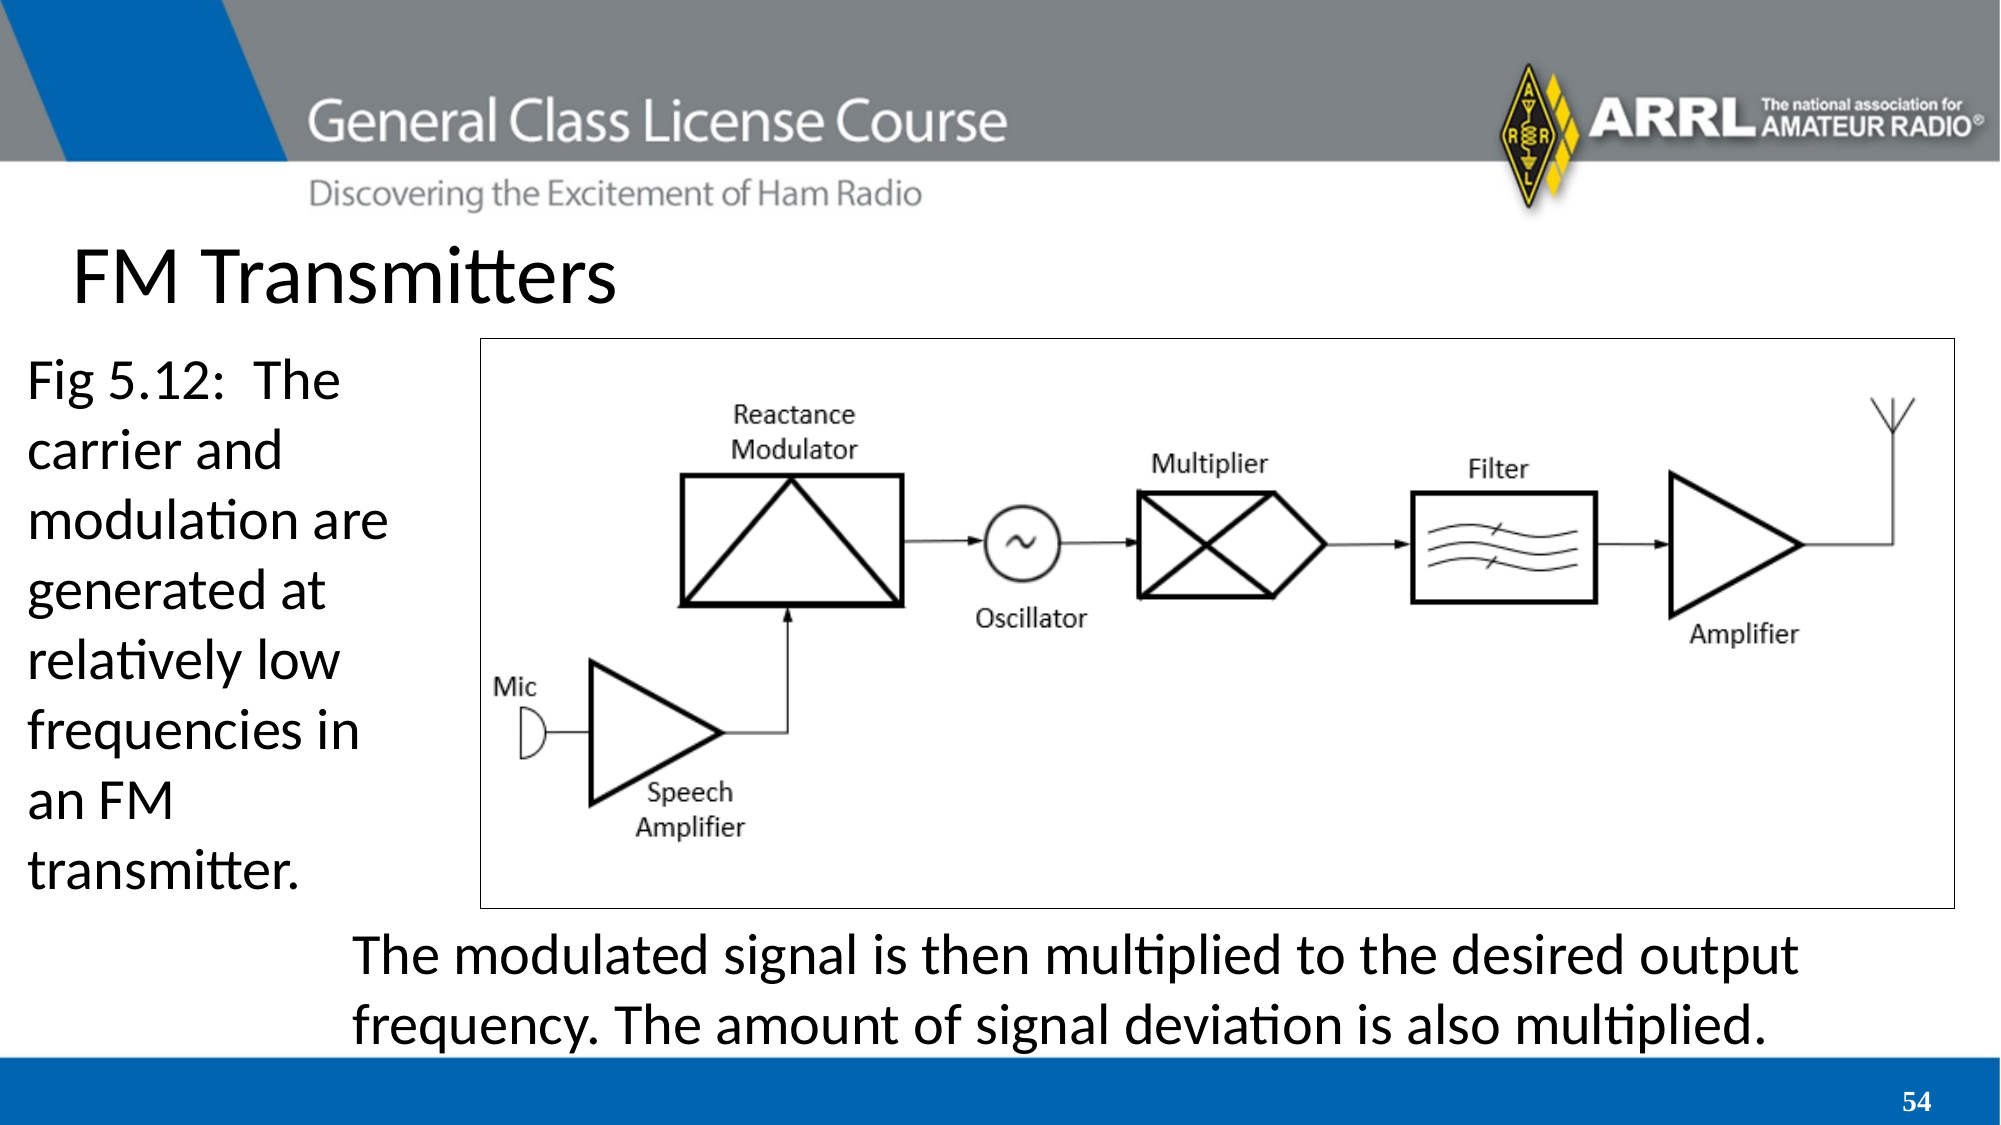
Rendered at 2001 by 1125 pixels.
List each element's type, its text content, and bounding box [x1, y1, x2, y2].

text_box The modulated signal is then multiplied to the desired output frequency. The amount of signal deviation is also multiplied. [337, 909, 1925, 1064]
text_box Fig 5.12: The carrier and modulation are generated at relatively low frequencies in an FM transmitter. [12, 333, 447, 909]
picture [0, 0, 2001, 1125]
title FM Transmitters [50, 212, 641, 356]
